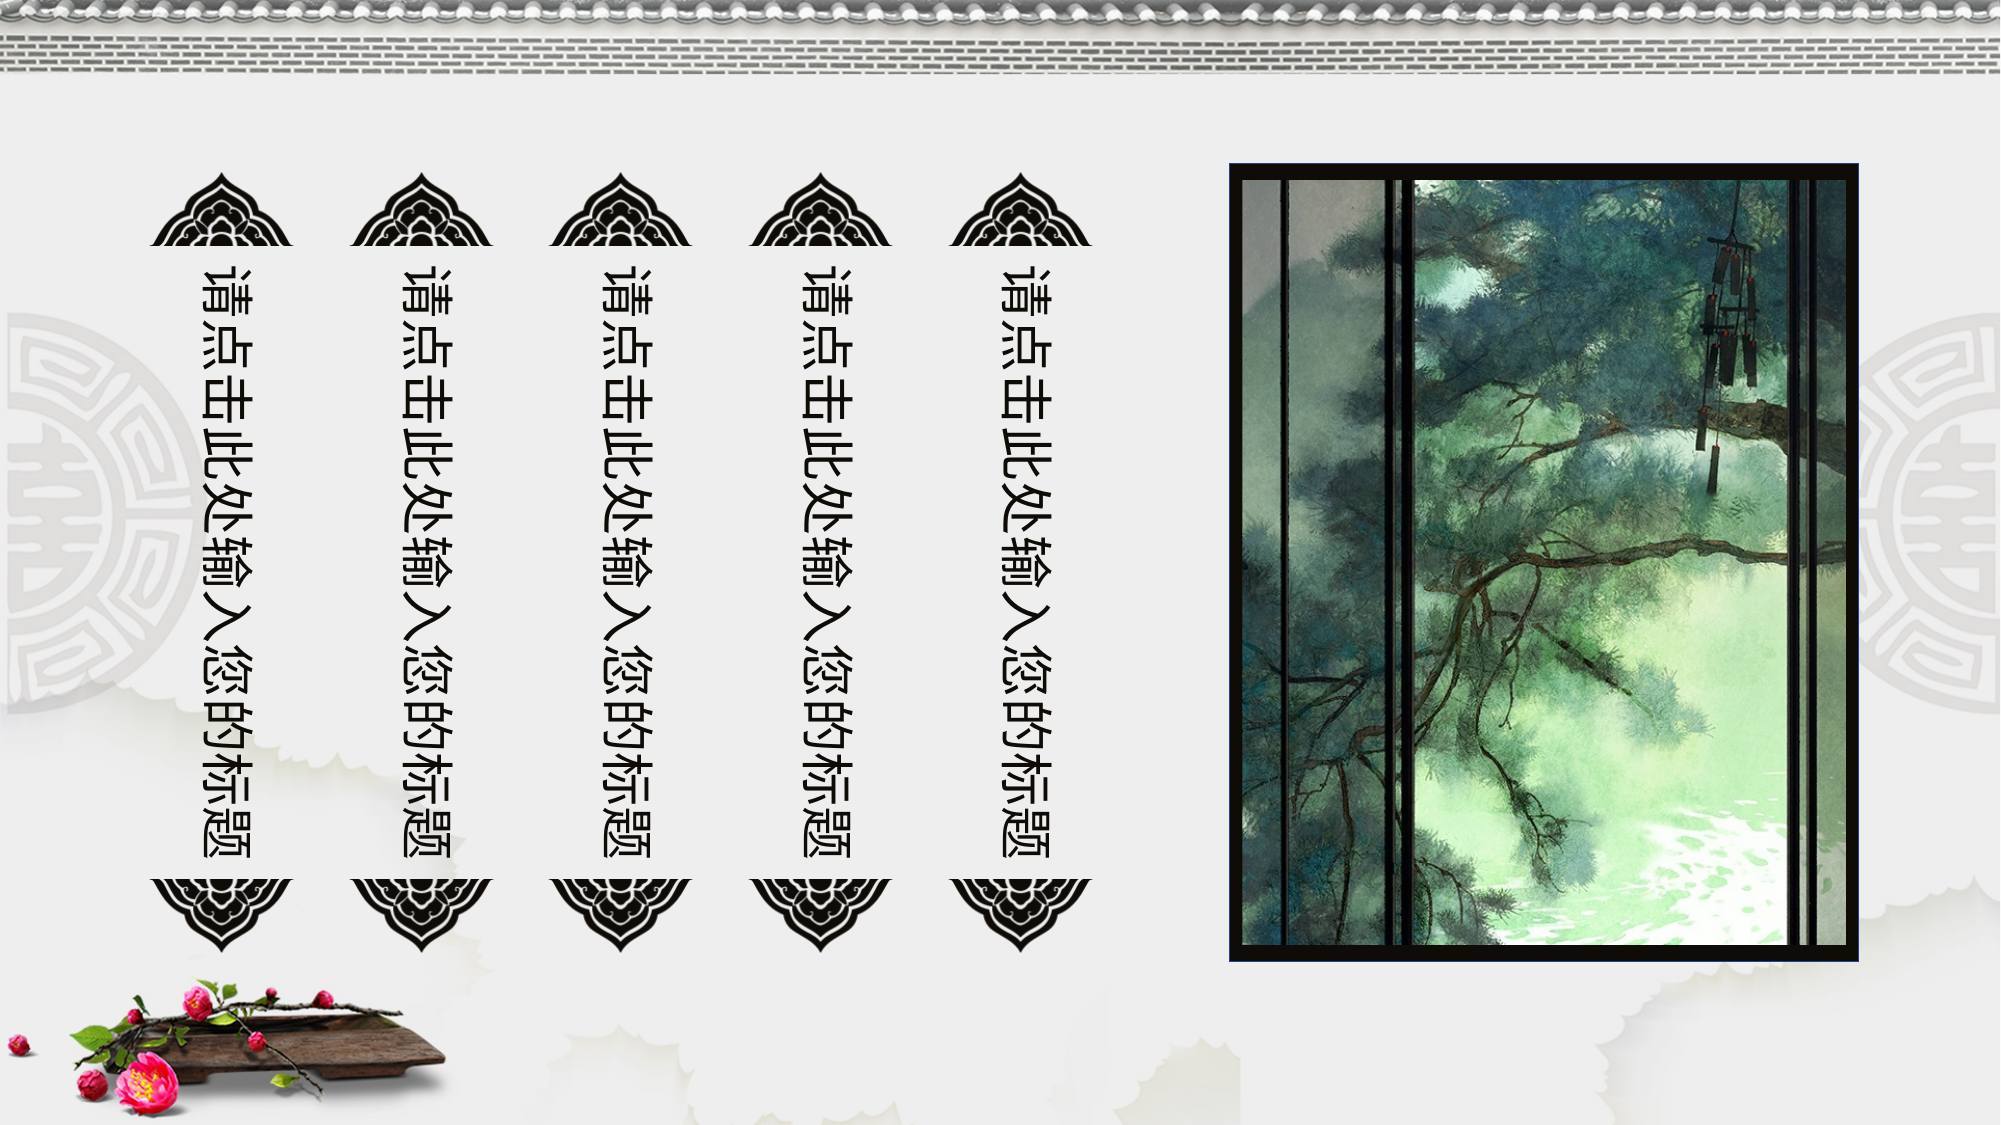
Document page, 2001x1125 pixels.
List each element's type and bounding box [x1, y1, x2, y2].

text_box [948, 172, 1093, 953]
text_box [149, 172, 294, 953]
text_box [548, 172, 693, 953]
text_box [349, 172, 494, 953]
text_box [1229, 163, 1859, 962]
text_box [748, 172, 893, 953]
picture [0, 0, 2001, 1125]
